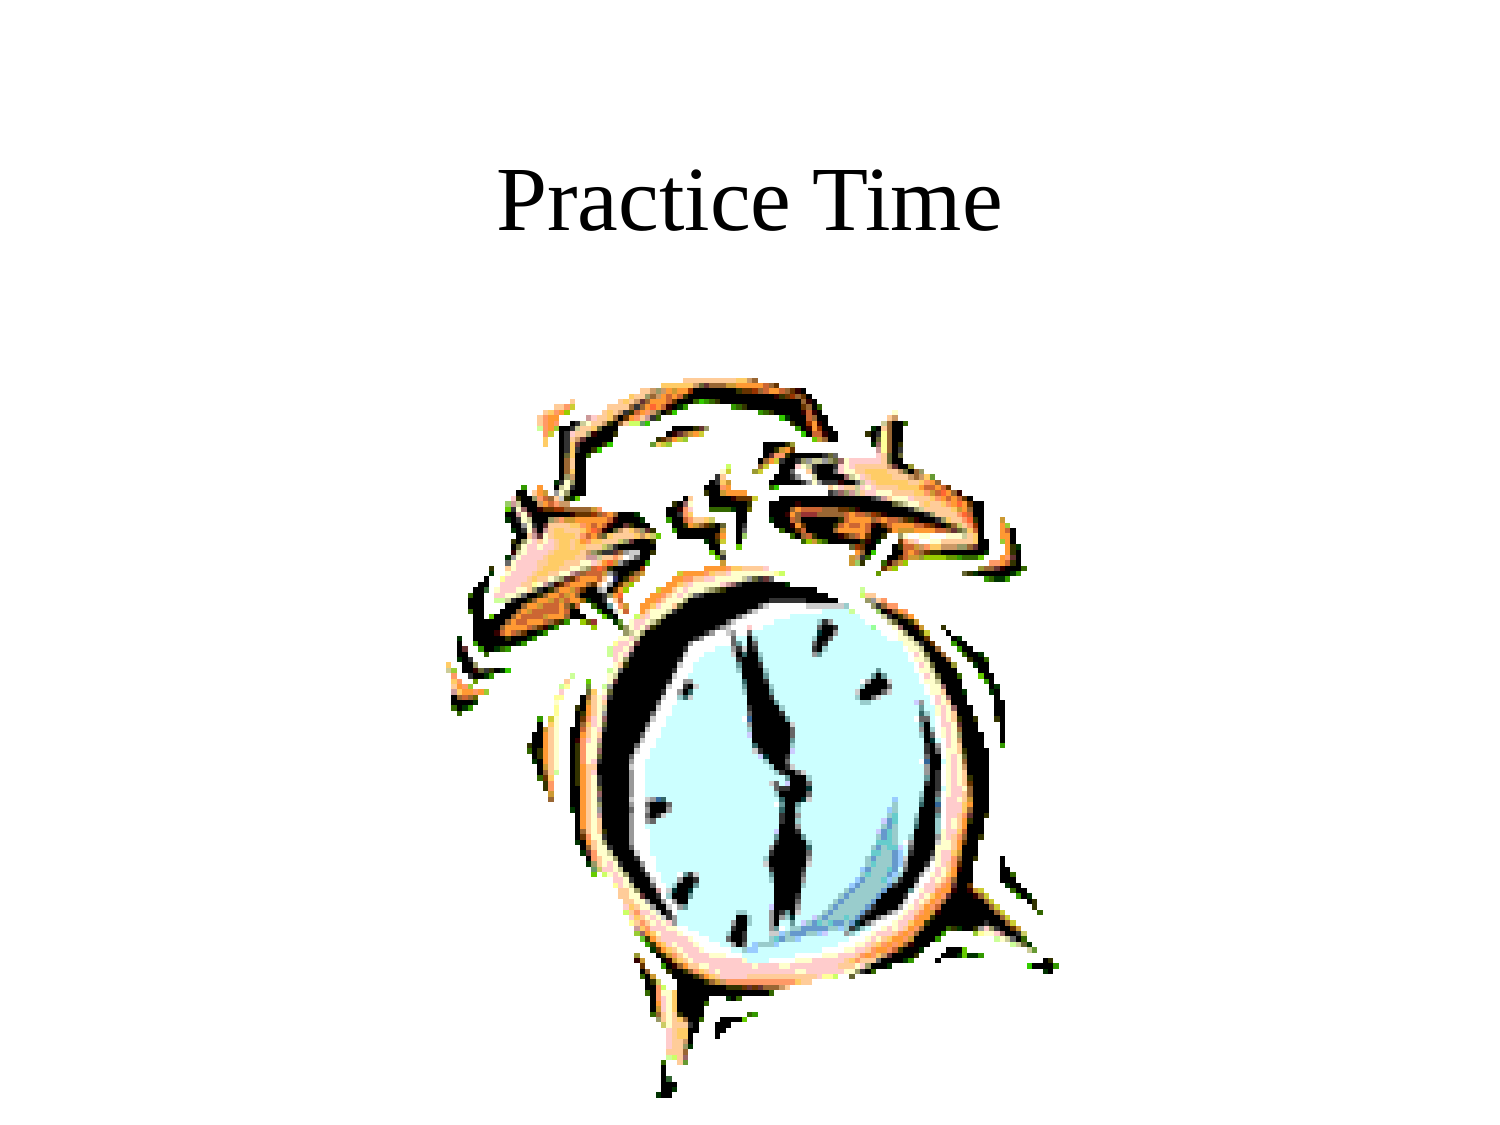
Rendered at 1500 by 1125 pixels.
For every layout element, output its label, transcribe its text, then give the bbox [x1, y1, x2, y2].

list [424, 362, 1113, 1125]
title Practice Time [112, 99, 1388, 288]
